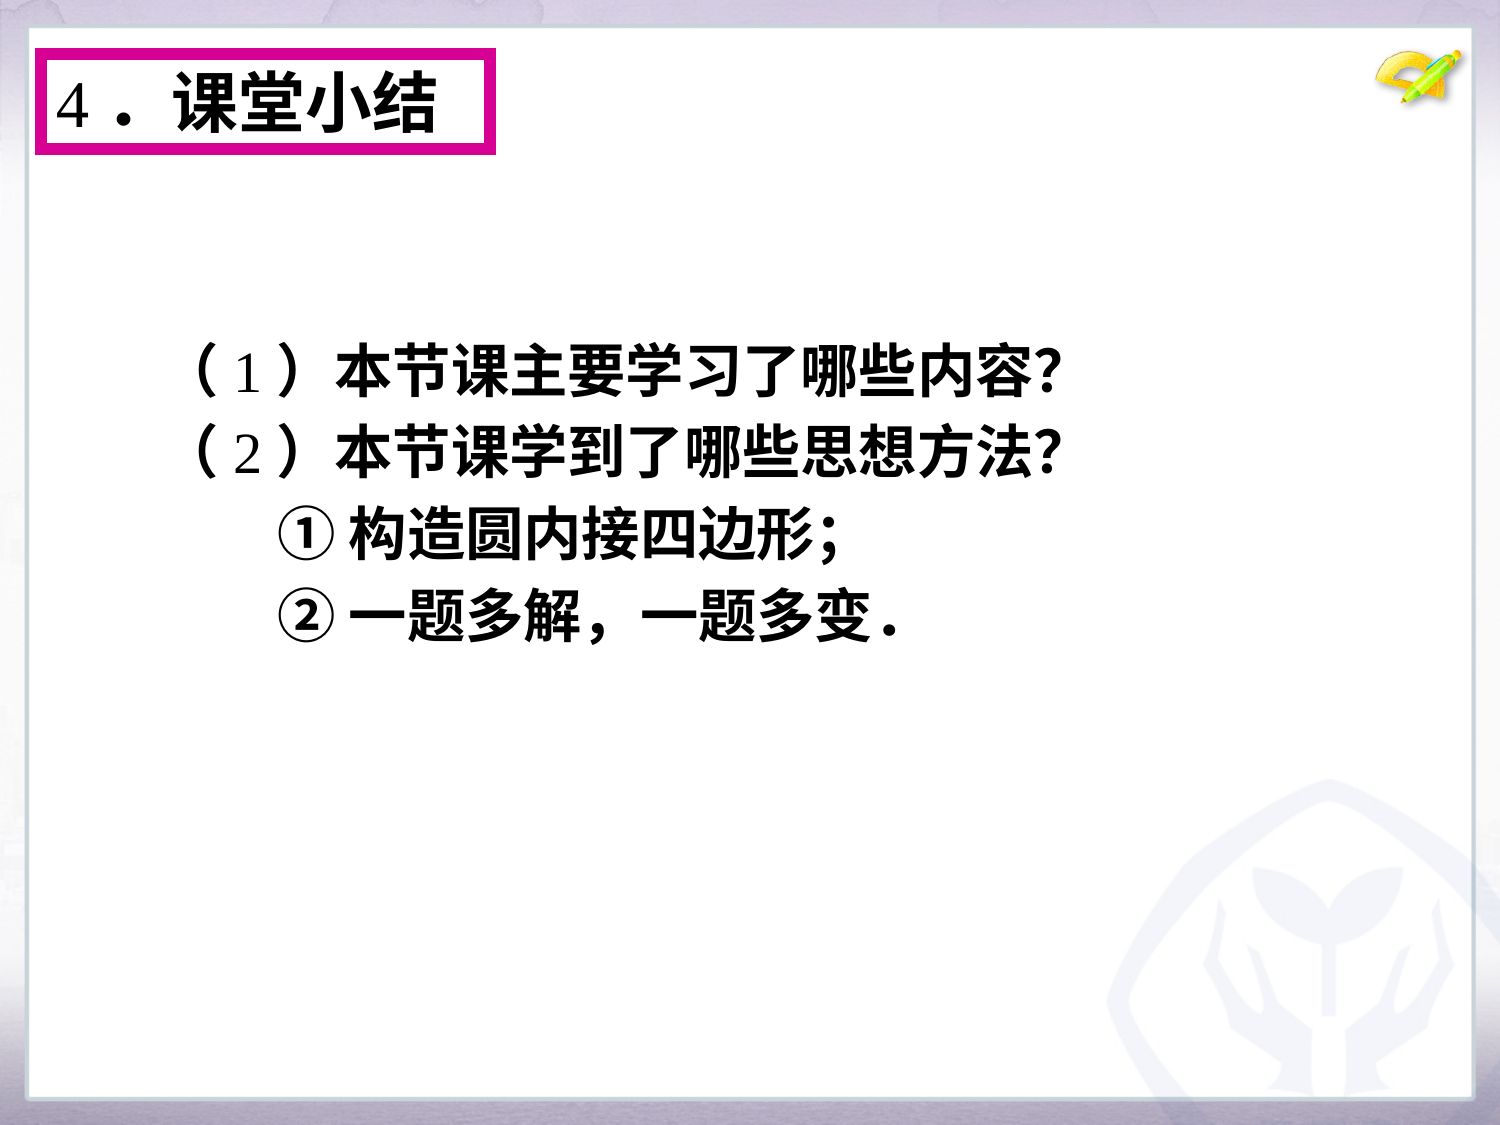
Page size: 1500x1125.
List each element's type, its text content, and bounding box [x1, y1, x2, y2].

picture [0, 0, 1500, 1125]
text_box 4．课堂小结 [41, 53, 490, 149]
list （1）本节课主要学习了哪些内容？ （2）本节课学到了哪些思想方法？ ① 构造圆内接四边形； ② 一题多解，一题多变． [29, 326, 1500, 980]
